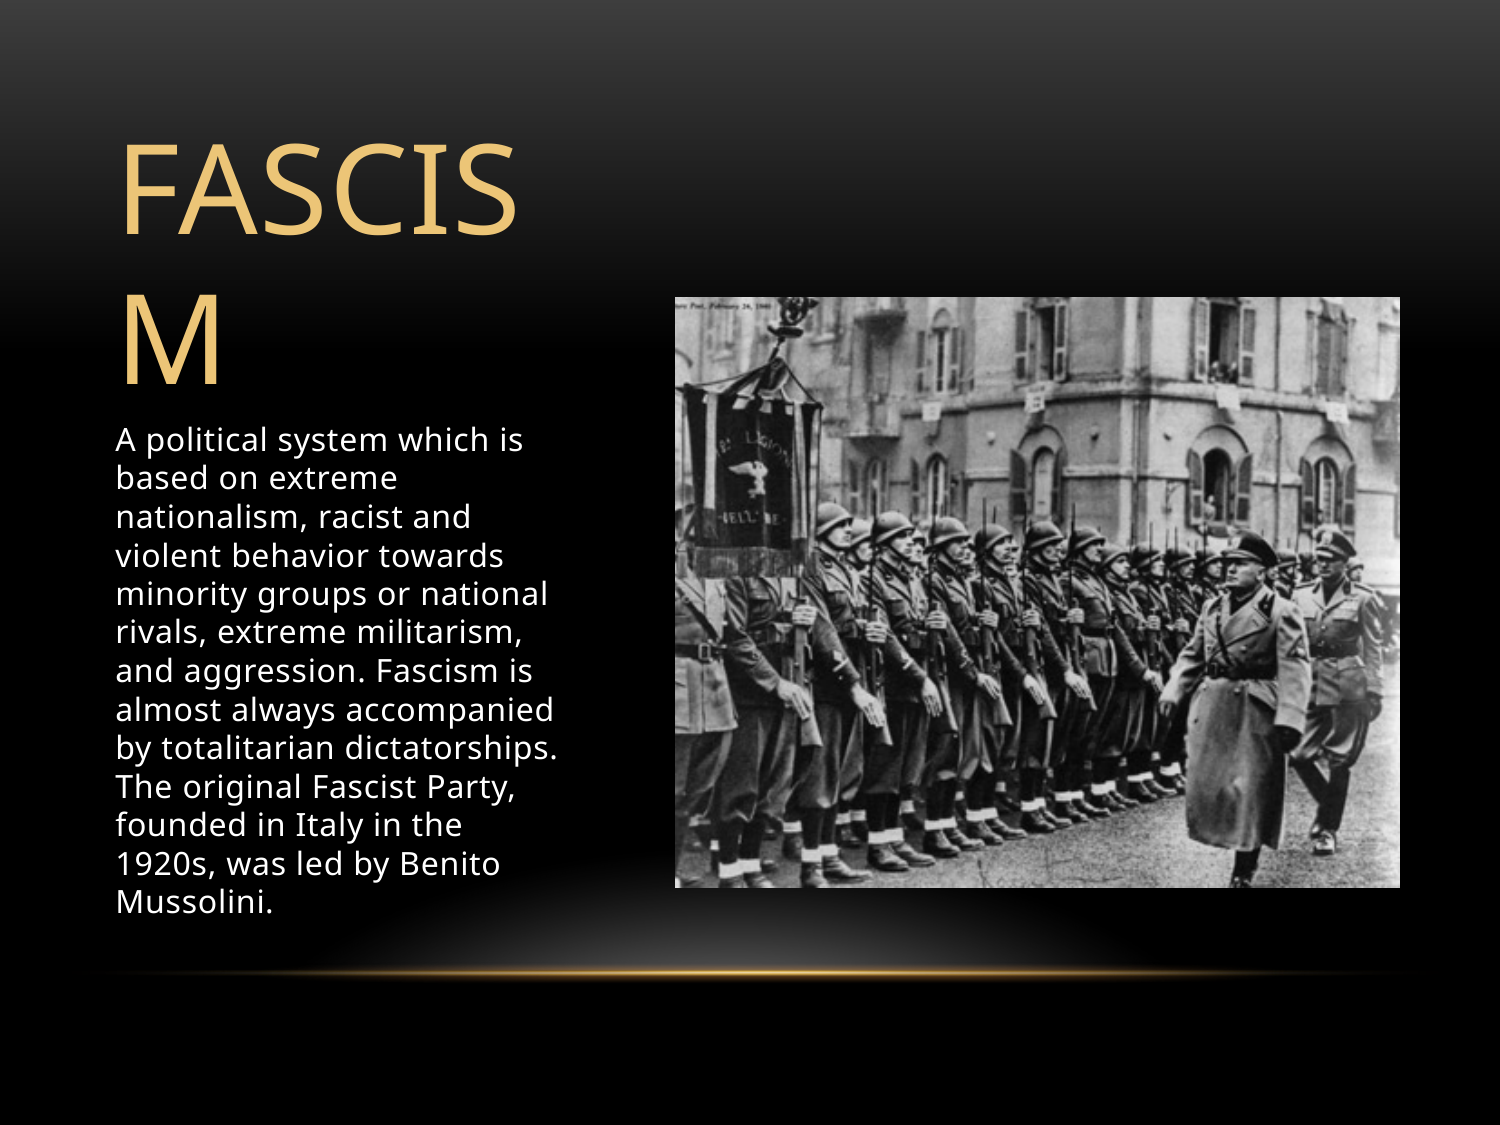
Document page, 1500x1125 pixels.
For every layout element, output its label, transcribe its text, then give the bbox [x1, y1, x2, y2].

list A political system which is based on extreme nationalism, racist and violent behavior towards minority groups or national rivals, extreme militarism, and aggression. Fascism is almost always accompanied by totalitarian dictatorships. The original Fascist Party, founded in Italy in the 1920s, was led by Benito Mussolini. [100, 417, 588, 938]
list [674, 296, 1401, 889]
title FASCISM [100, 237, 588, 417]
picture [0, 0, 1500, 1125]
